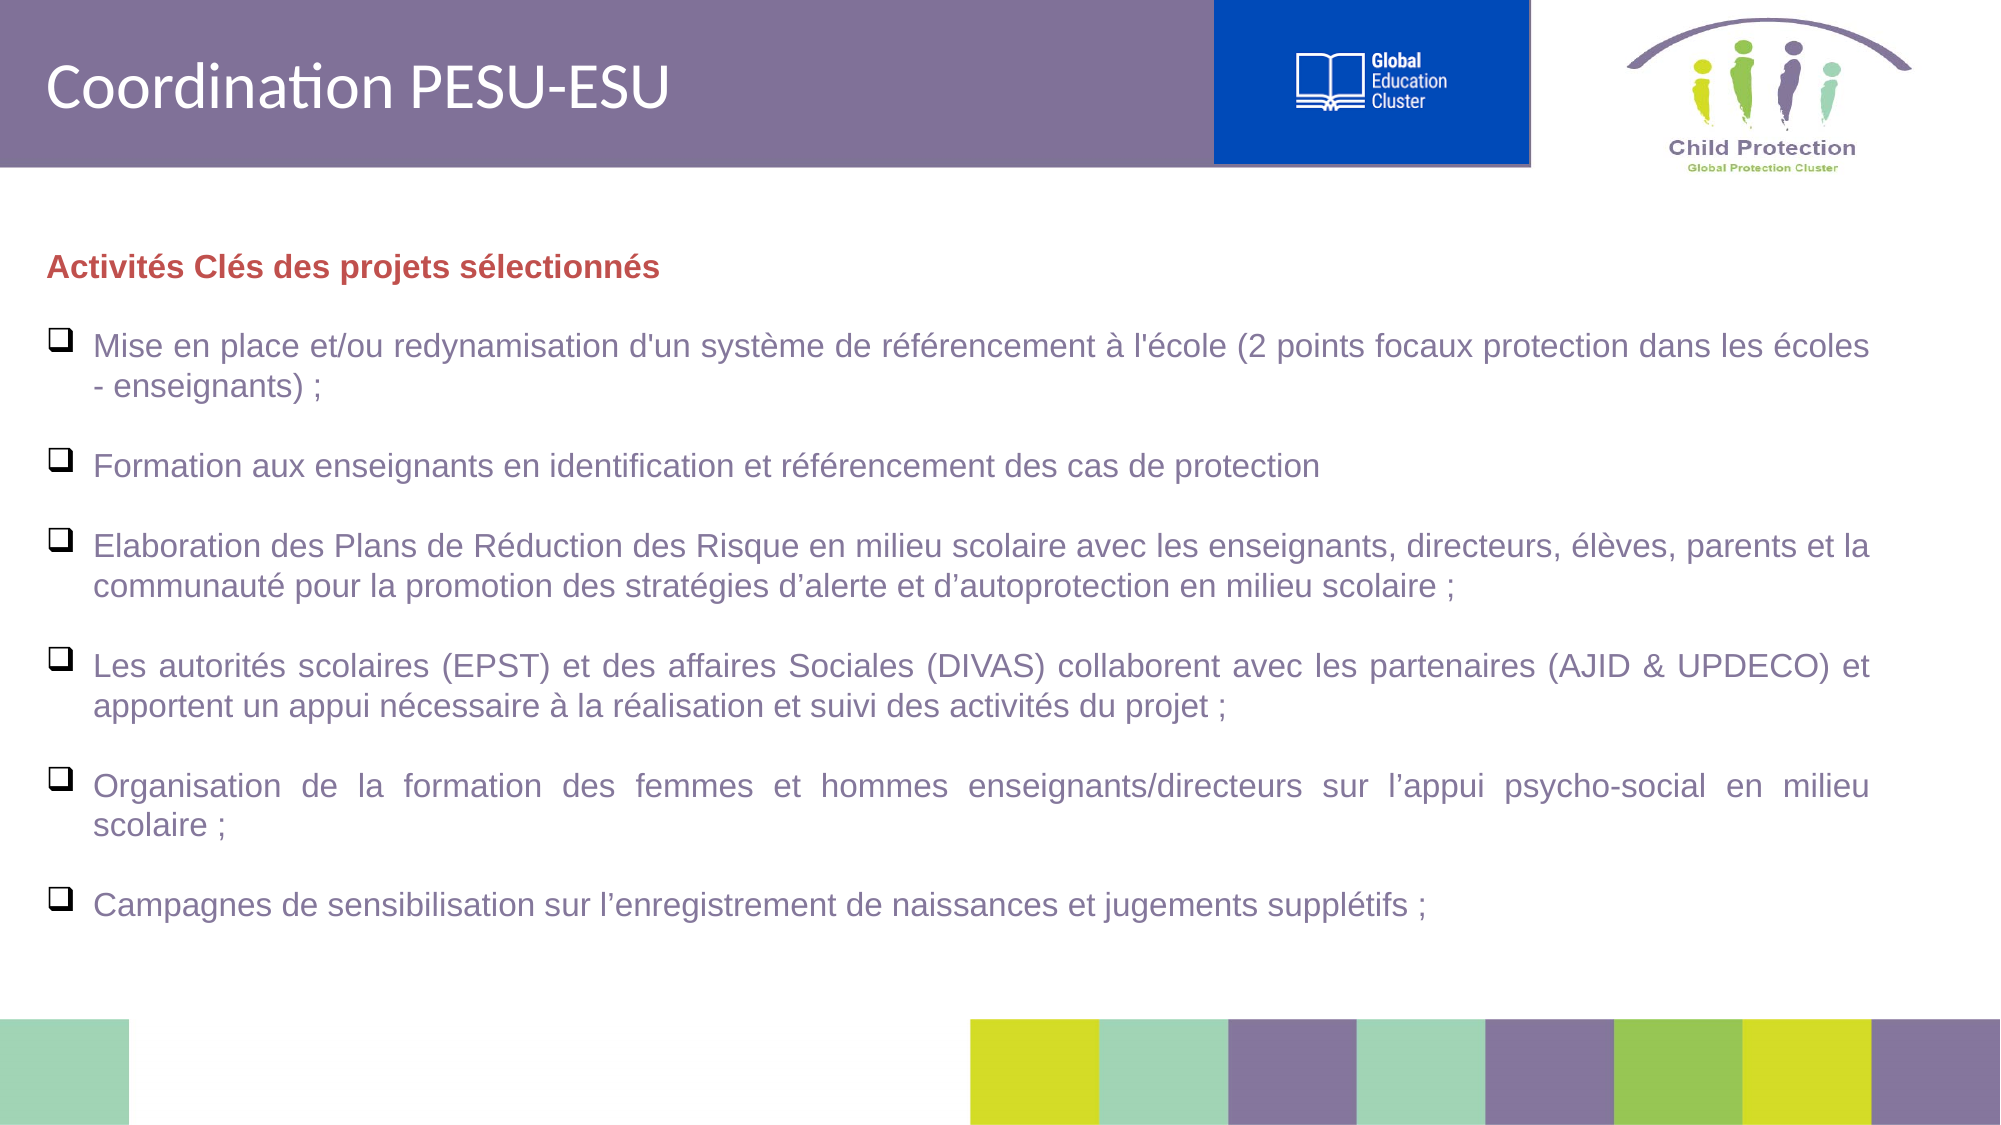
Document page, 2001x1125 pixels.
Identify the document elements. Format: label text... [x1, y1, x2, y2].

text_box Activités Clés des projets sélectionnés Mise en place et/ou redynamisation d'un système de référencement à l'école (2 points focaux protection dans les écoles - enseignants) ; Formation aux enseignants en identification et référencement des cas de protection Elaboration des Plans de Réduction des Risque en milieu scolaire avec les enseignants, directeurs, élèves, parents et la communauté pour la promotion des stratégies d’alerte et d’autoprotection en milieu scolaire ; Les autorités scolaires (EPST) et des affaires Sociales (DIVAS) collaborent avec les partenaires (AJID & UPDECO) et apportent un appui nécessaire à la réalisation et suivi des activités du projet ; Organisation de la formation des femmes et hommes enseignants/directeurs sur l’appui psycho-social en milieu scolaire ; Campagnes de sensibilisation sur l’enregistrement de naissances et jugements supplétifs ; [31, 237, 1888, 931]
picture [0, 1019, 2000, 1125]
title Coordination PESU-ESU [31, 34, 1209, 130]
picture [0, 0, 2000, 175]
